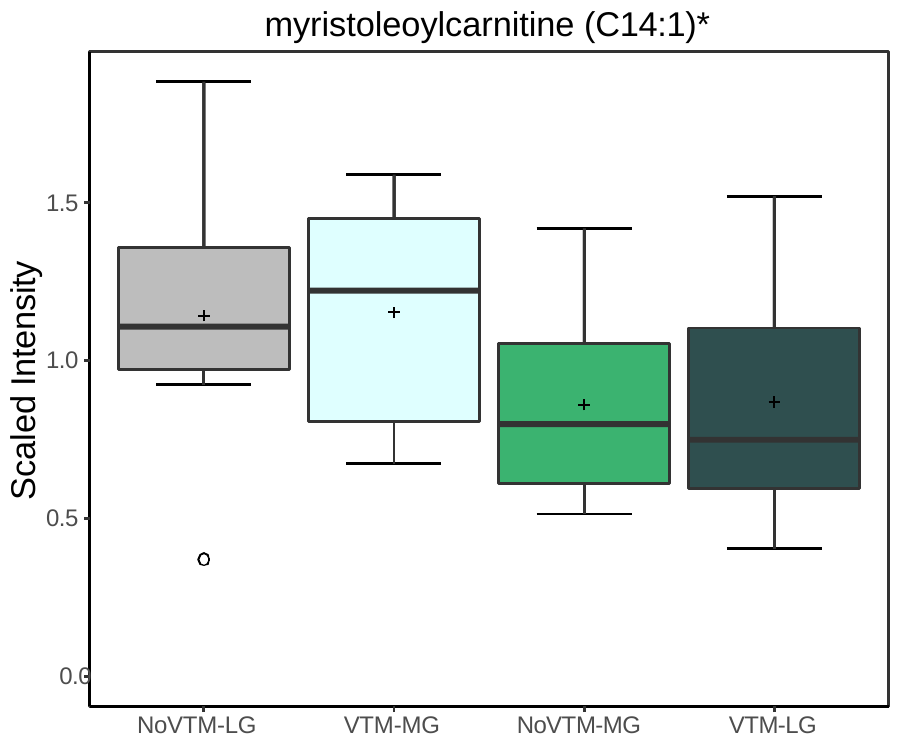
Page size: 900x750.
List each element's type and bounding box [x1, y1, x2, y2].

text_box [83, 50, 891, 738]
text_box [44, 184, 82, 216]
text_box [262, 0, 716, 44]
footer [57, 661, 95, 750]
text_box [1, 256, 82, 532]
slide_number [134, 713, 290, 750]
